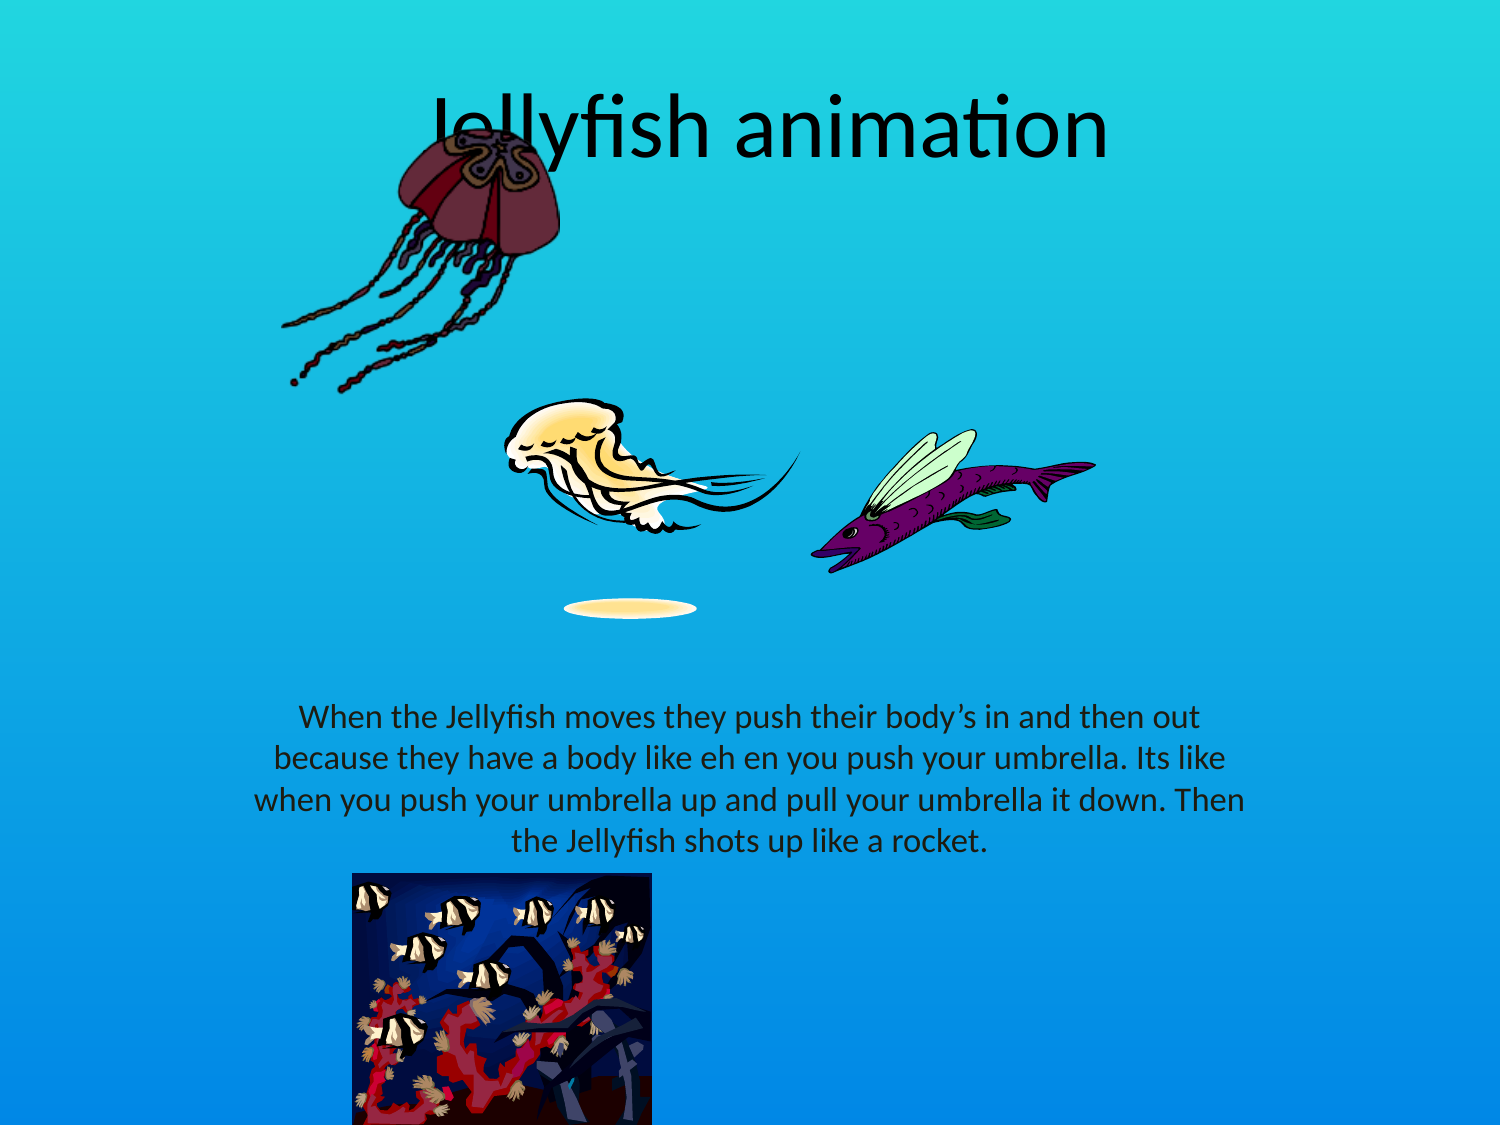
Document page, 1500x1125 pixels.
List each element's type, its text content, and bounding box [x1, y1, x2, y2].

title Jellyfish animation [128, 0, 1404, 242]
picture [0, 398, 1500, 549]
picture [565, 599, 696, 618]
subtitle When the Jellyfish moves they push their body’s in and then out because they have a body like eh en you push your umbrella. Its like when you push your umbrella up and pull your umbrella it down. Then the Jellyfish shots up like a rocket. [225, 637, 1275, 925]
picture [280, 128, 560, 397]
picture [351, 874, 653, 1125]
